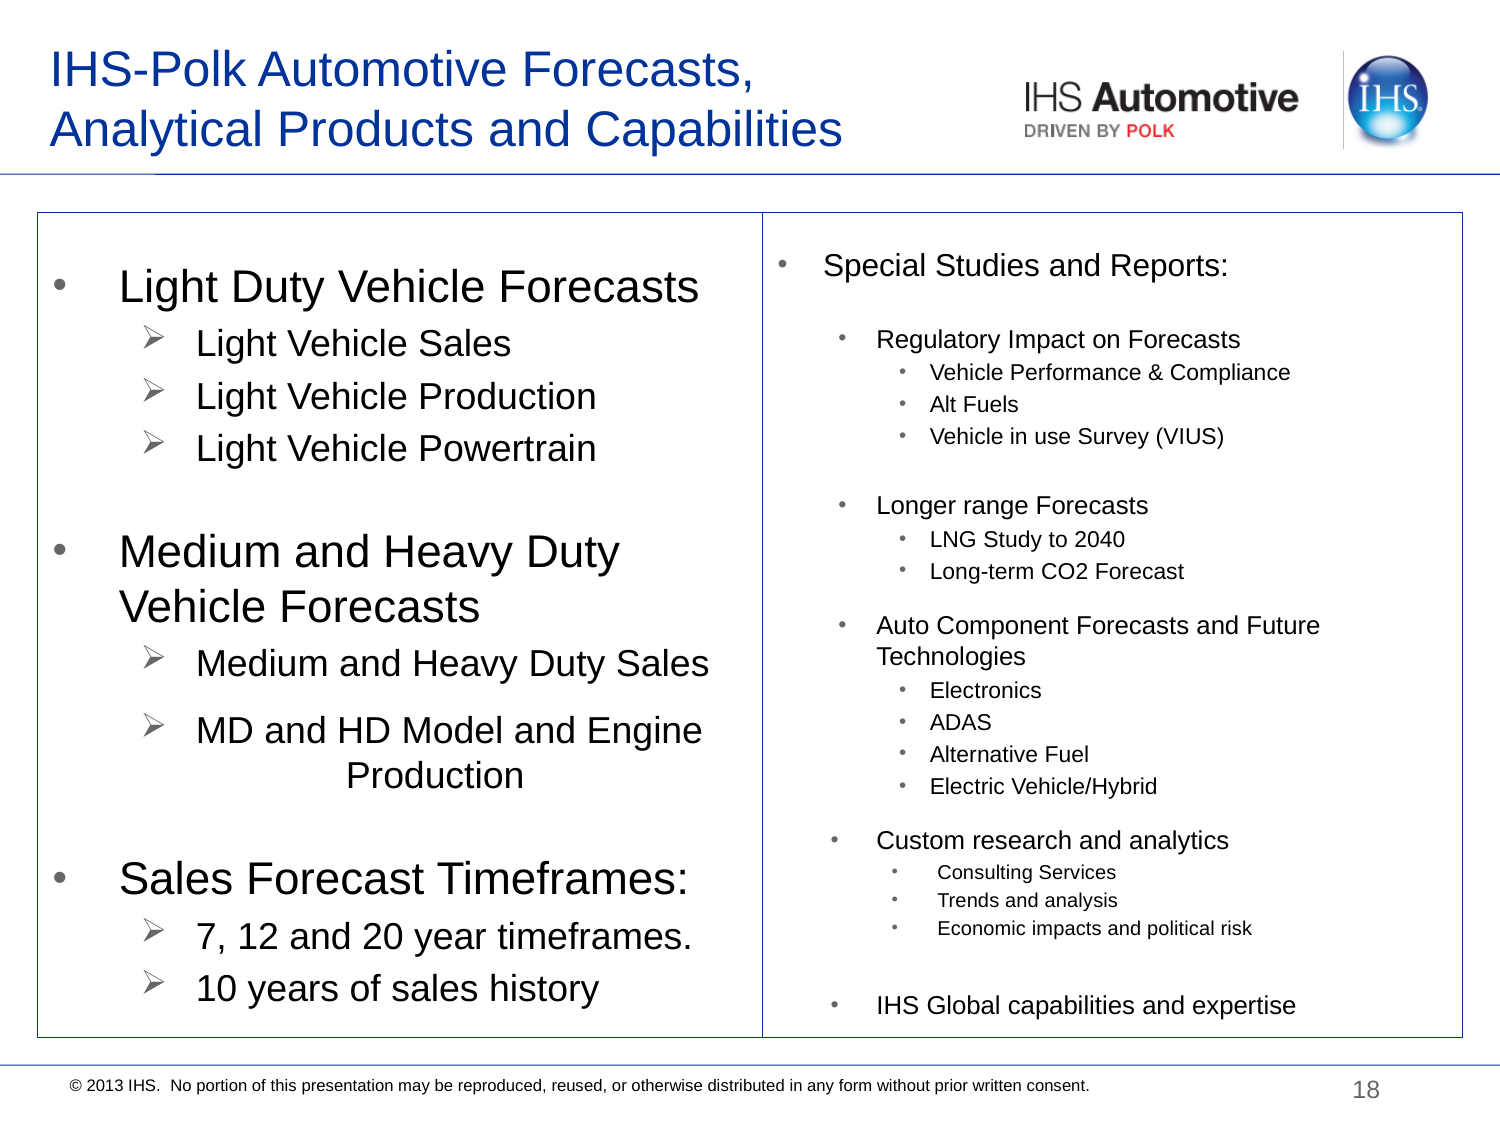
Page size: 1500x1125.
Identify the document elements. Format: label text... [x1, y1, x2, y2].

list Special Studies and Reports: Regulatory Impact on Forecasts Vehicle Performance & Compliance Alt Fuels Vehicle in use Survey (VIUS) Longer range Forecasts LNG Study to 2040 Long-term CO2 Forecast Auto Component Forecasts and Future Technologies Electronics ADAS Alternative Fuel Electric Vehicle/Hybrid Custom research and analytics Consulting Services Trends and analysis Economic impacts and political risk IHS Global capabilities and expertise [762, 212, 1463, 1038]
list Light Duty Vehicle Forecasts Light Vehicle Sales Light Vehicle Production Light Vehicle Powertrain Medium and Heavy Duty Vehicle Forecasts Medium and Heavy Duty Sales MD and HD Model and Engine Production Sales Forecast Timeframes: 7, 12 and 20 year timeframes. 10 years of sales history [37, 212, 762, 1038]
slide_number 18 [1337, 1074, 1475, 1112]
title IHS-Polk Automotive Forecasts, Analytical Products and Capabilities [34, 22, 1277, 164]
